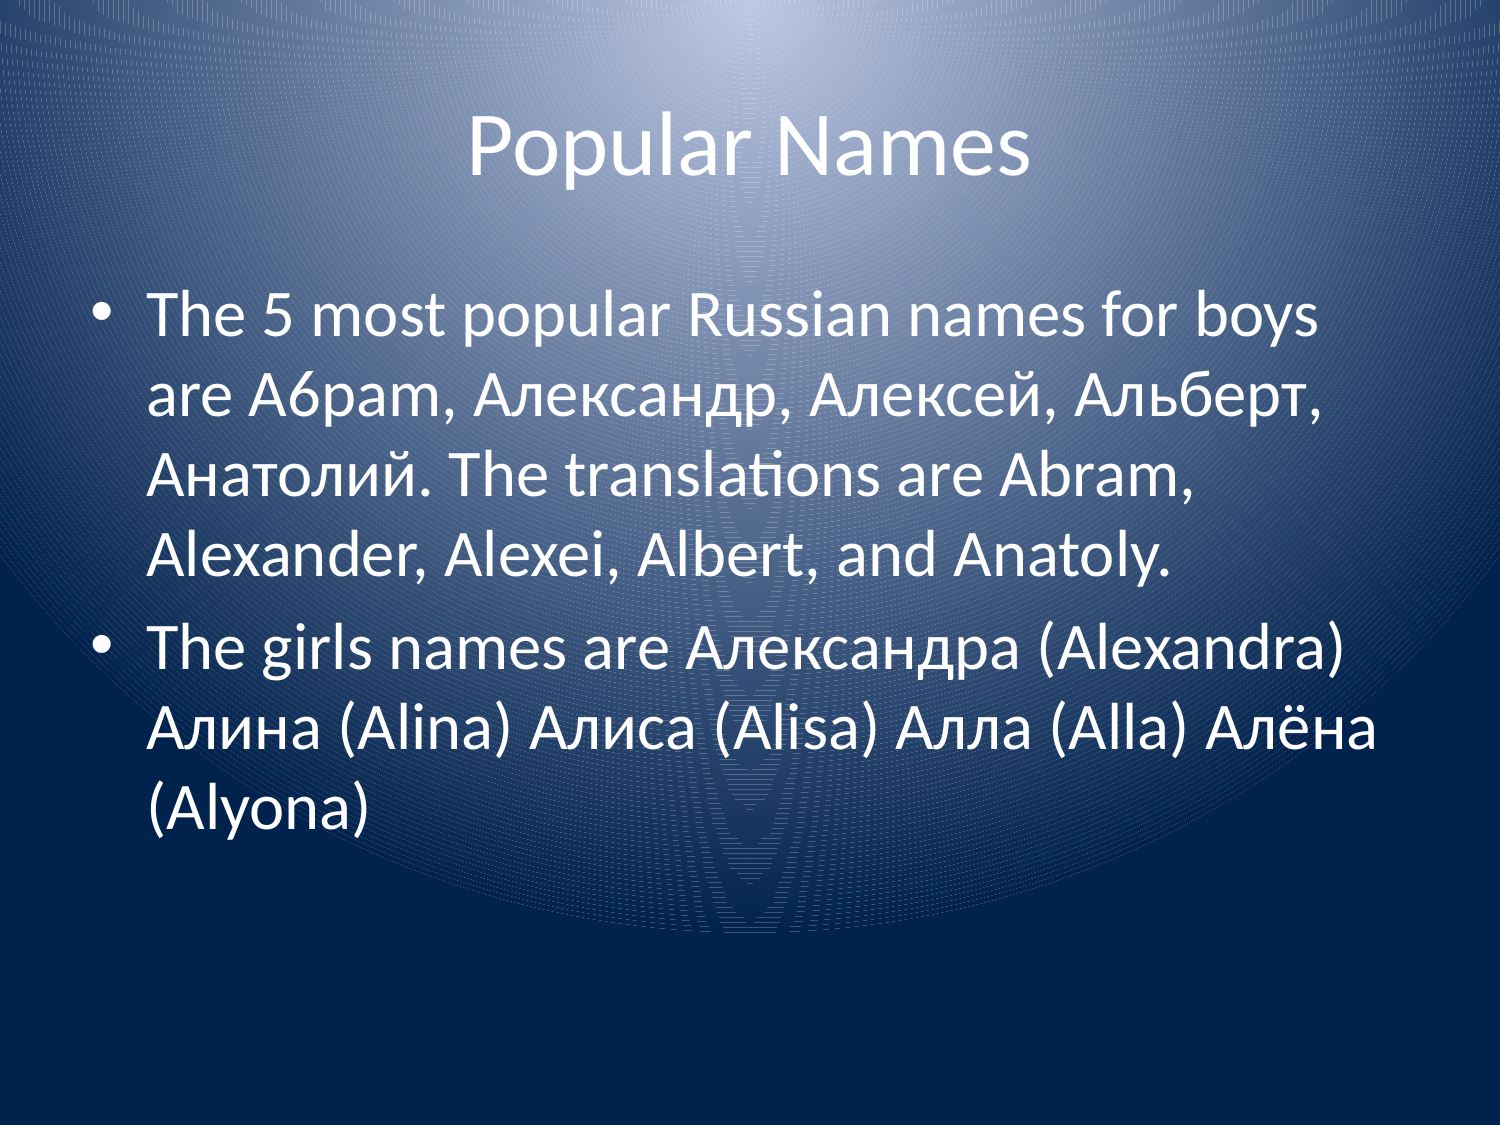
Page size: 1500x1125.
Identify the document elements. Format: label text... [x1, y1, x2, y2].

list The 5 most popular Russian names for boys are A6pam, Александр, Алексей, Альберт, Анатолий. The translations are Abram, Alexander, Alexei, Albert, and Anatoly. The girls names are Александра (Alexandra) Алина (Alina) Алиса (Alisa) Алла (Alla) Алёна (Alyona) [75, 262, 1425, 1005]
title Popular Names [75, 45, 1425, 233]
